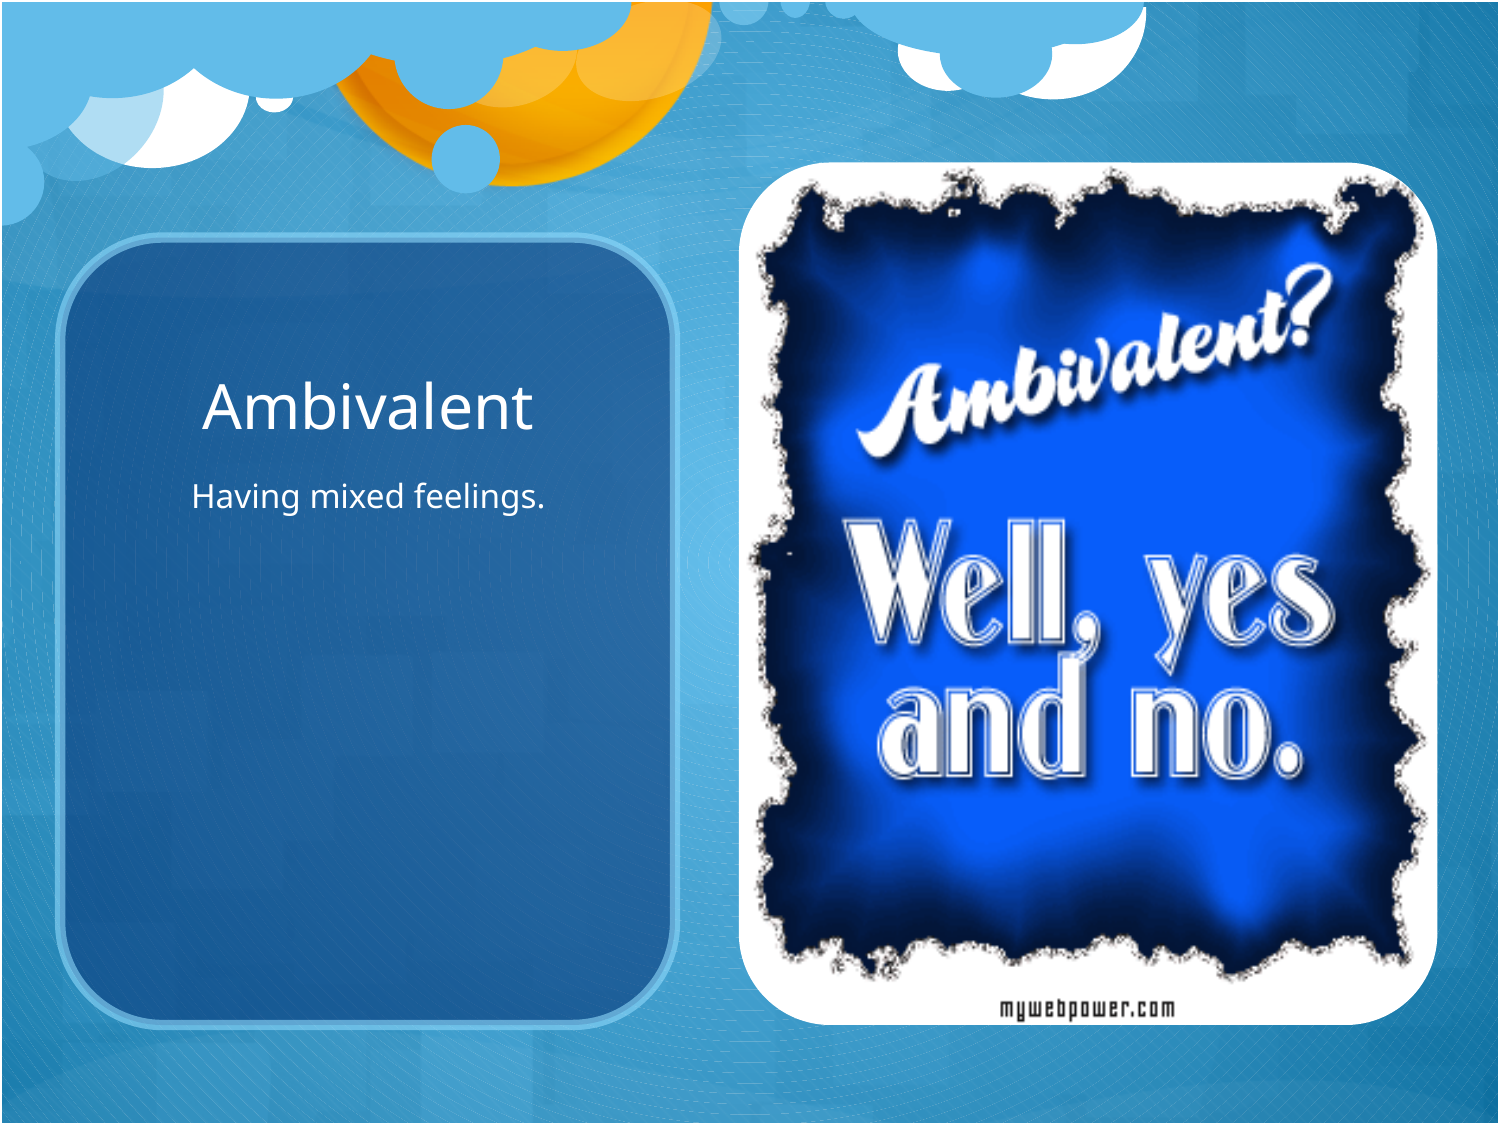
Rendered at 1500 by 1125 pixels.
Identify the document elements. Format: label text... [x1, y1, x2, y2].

title Ambivalent [87, 275, 650, 450]
picture [2, 2, 1498, 1123]
list Having mixed feelings. [87, 467, 650, 988]
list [738, 161, 1438, 1026]
